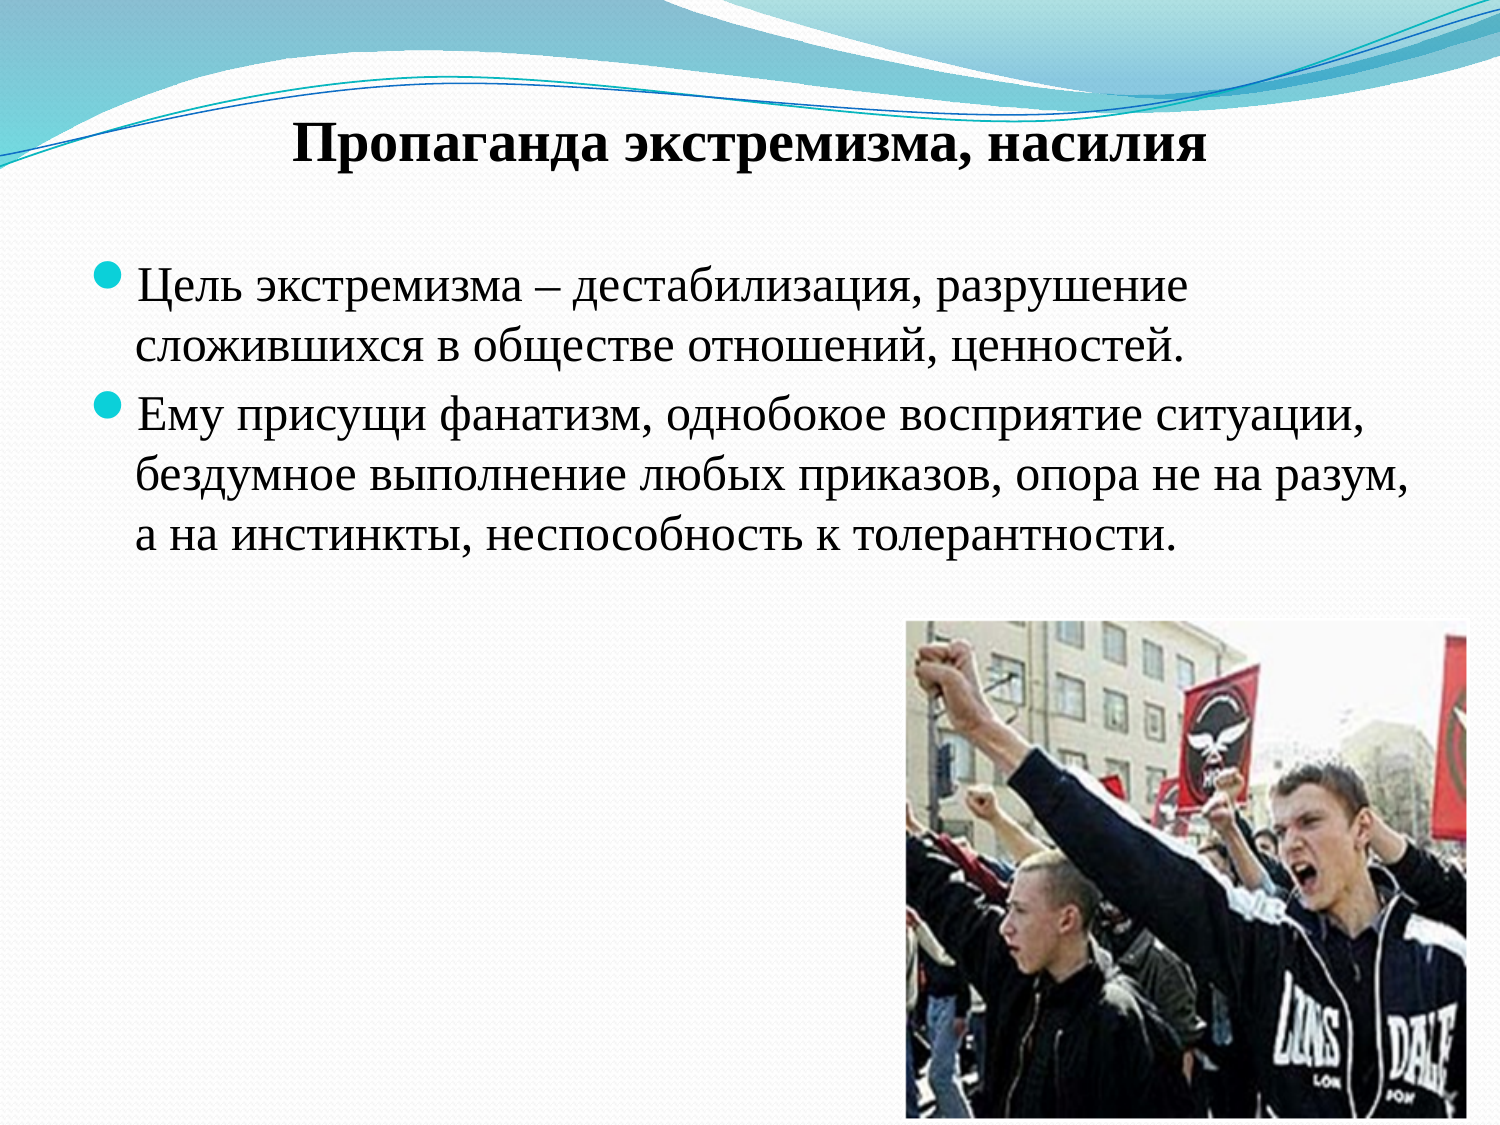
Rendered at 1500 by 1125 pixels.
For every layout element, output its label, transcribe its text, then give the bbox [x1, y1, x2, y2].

title Пропаганда экстремизма, насилия [75, 78, 1425, 173]
picture [903, 617, 1470, 1123]
list Цель экстремизма – дестабилизация, разрушение сложившихся в обществе отношений, ценностей. Ему присущи фанатизм, однобокое восприятие ситуации, бездумное выполнение любых приказов, опора не на разум, а на инстинкты, неспособность к толерантности. [75, 243, 1425, 1038]
